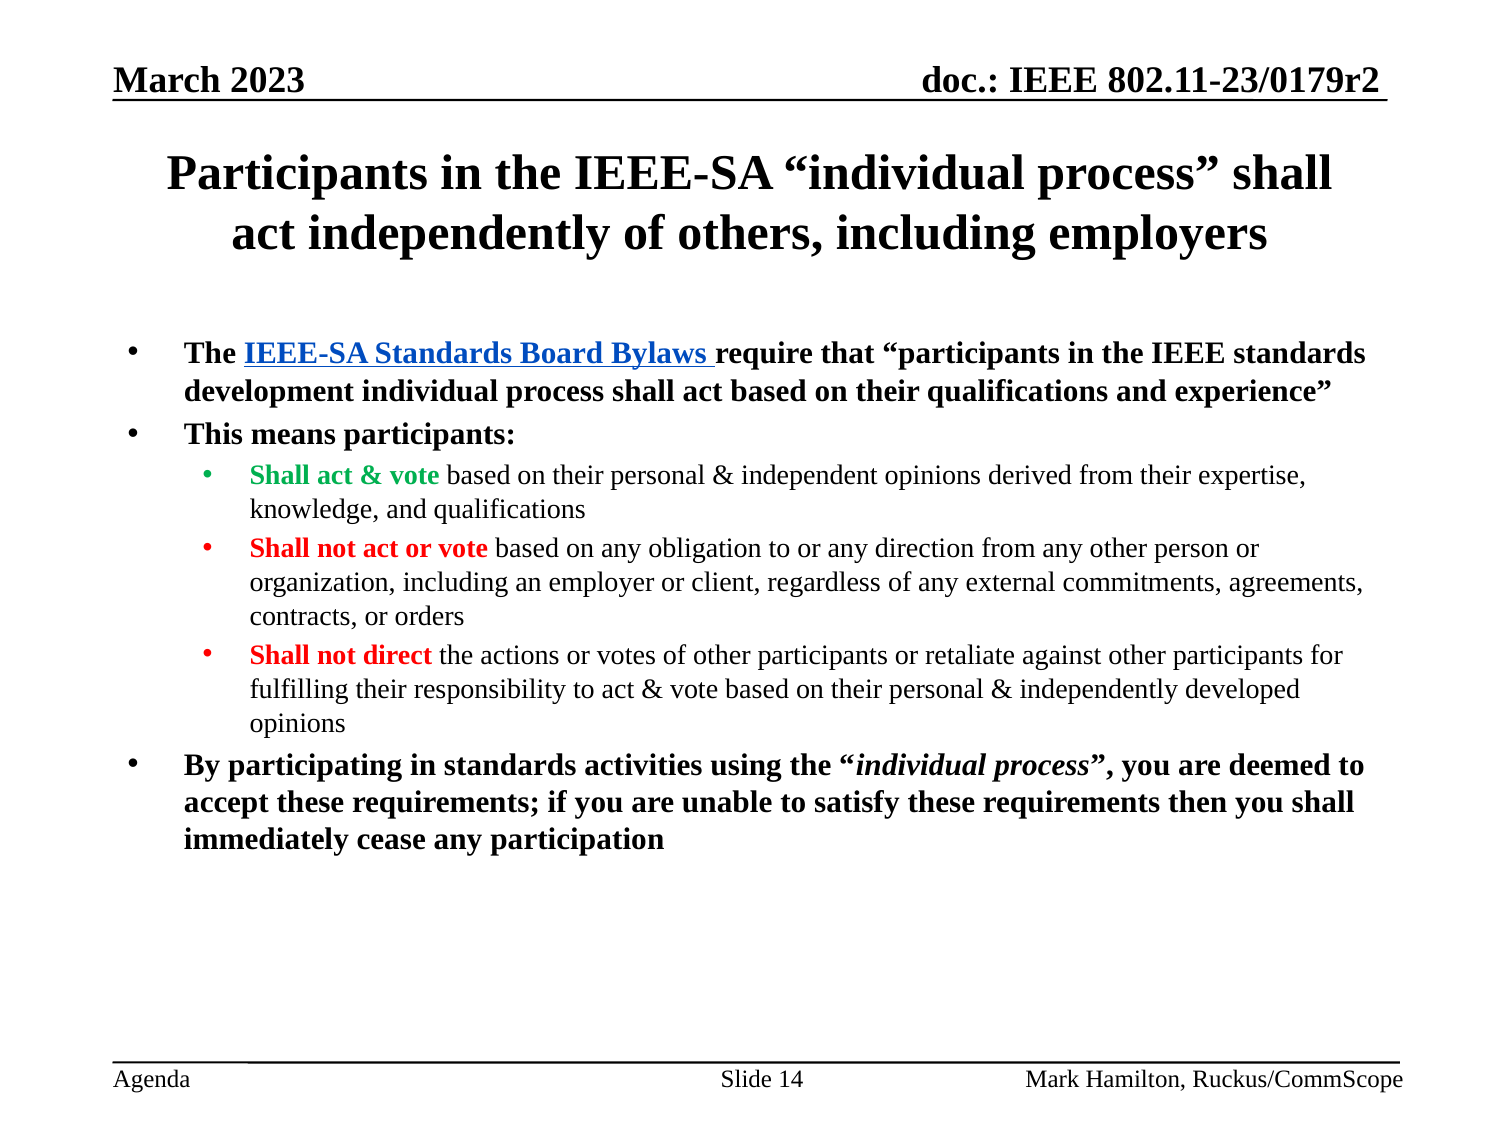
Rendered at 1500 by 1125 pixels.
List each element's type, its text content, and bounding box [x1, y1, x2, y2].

list The IEEE-SA Standards Board Bylaws require that “participants in the IEEE standards development individual process shall act based on their qualifications and experience” This means participants: Shall act & vote based on their personal & independent opinions derived from their expertise, knowledge, and qualifications Shall not act or vote based on any obligation to or any direction from any other person or organization, including an employer or client, regardless of any external commitments, agreements, contracts, or orders Shall not direct the actions or votes of other participants or retaliate against other participants for fulfilling their responsibility to act & vote based on their personal & independently developed opinions By participating in standards activities using the “individual process”, you are deemed to accept these requirements; if you are unable to satisfy these requirements then you shall immediately cease any participation [112, 324, 1388, 1000]
title Participants in the IEEE-SA “individual process” shall act independently of others, including employers [112, 112, 1388, 288]
